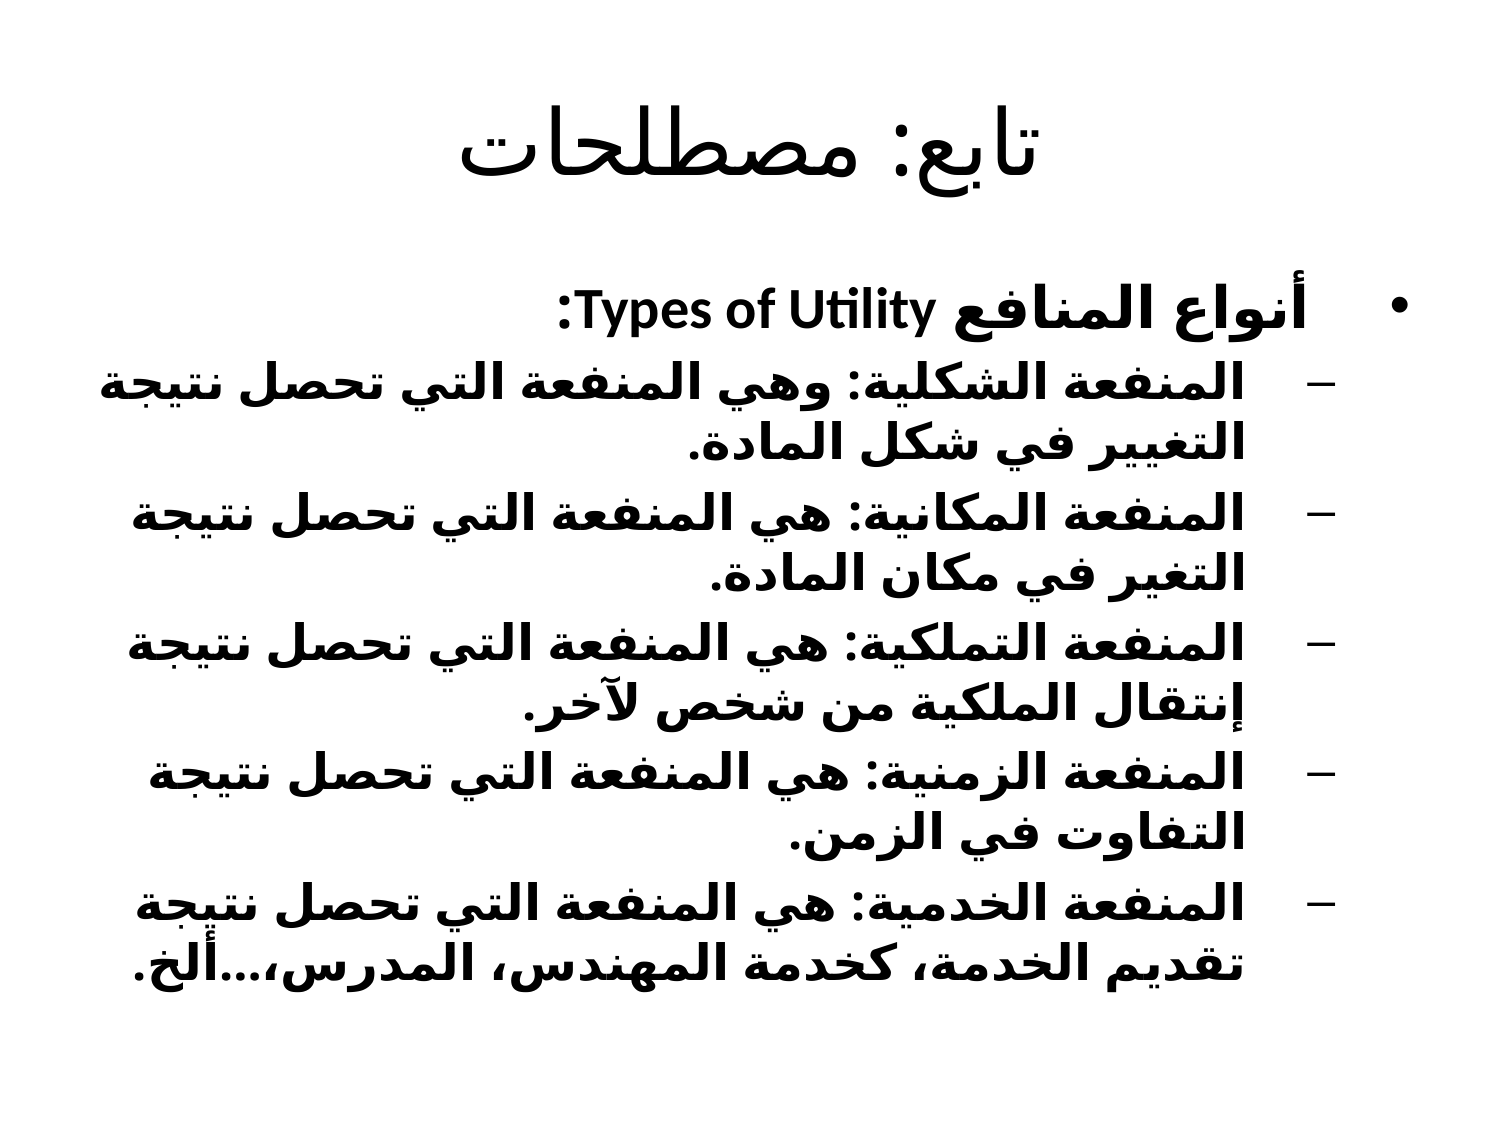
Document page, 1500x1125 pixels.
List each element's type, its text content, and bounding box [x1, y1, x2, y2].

list أنواع المنافع Types of Utility: المنفعة الشكلية: وهي المنفعة التي تحصل نتيجة التغيير في شكل المادة. المنفعة المكانية: هي المنفعة التي تحصل نتيجة التغير في مكان المادة. المنفعة التملكية: هي المنفعة التي تحصل نتيجة إنتقال الملكية من شخص لآخر. المنفعة الزمنية: هي المنفعة التي تحصل نتيجة التفاوت في الزمن. المنفعة الخدمية: هي المنفعة التي تحصل نتيجة تقديم الخدمة، كخدمة المهندس، المدرس،…ألخ. [75, 262, 1425, 1005]
title تابع: مصطلحات [75, 45, 1425, 233]
